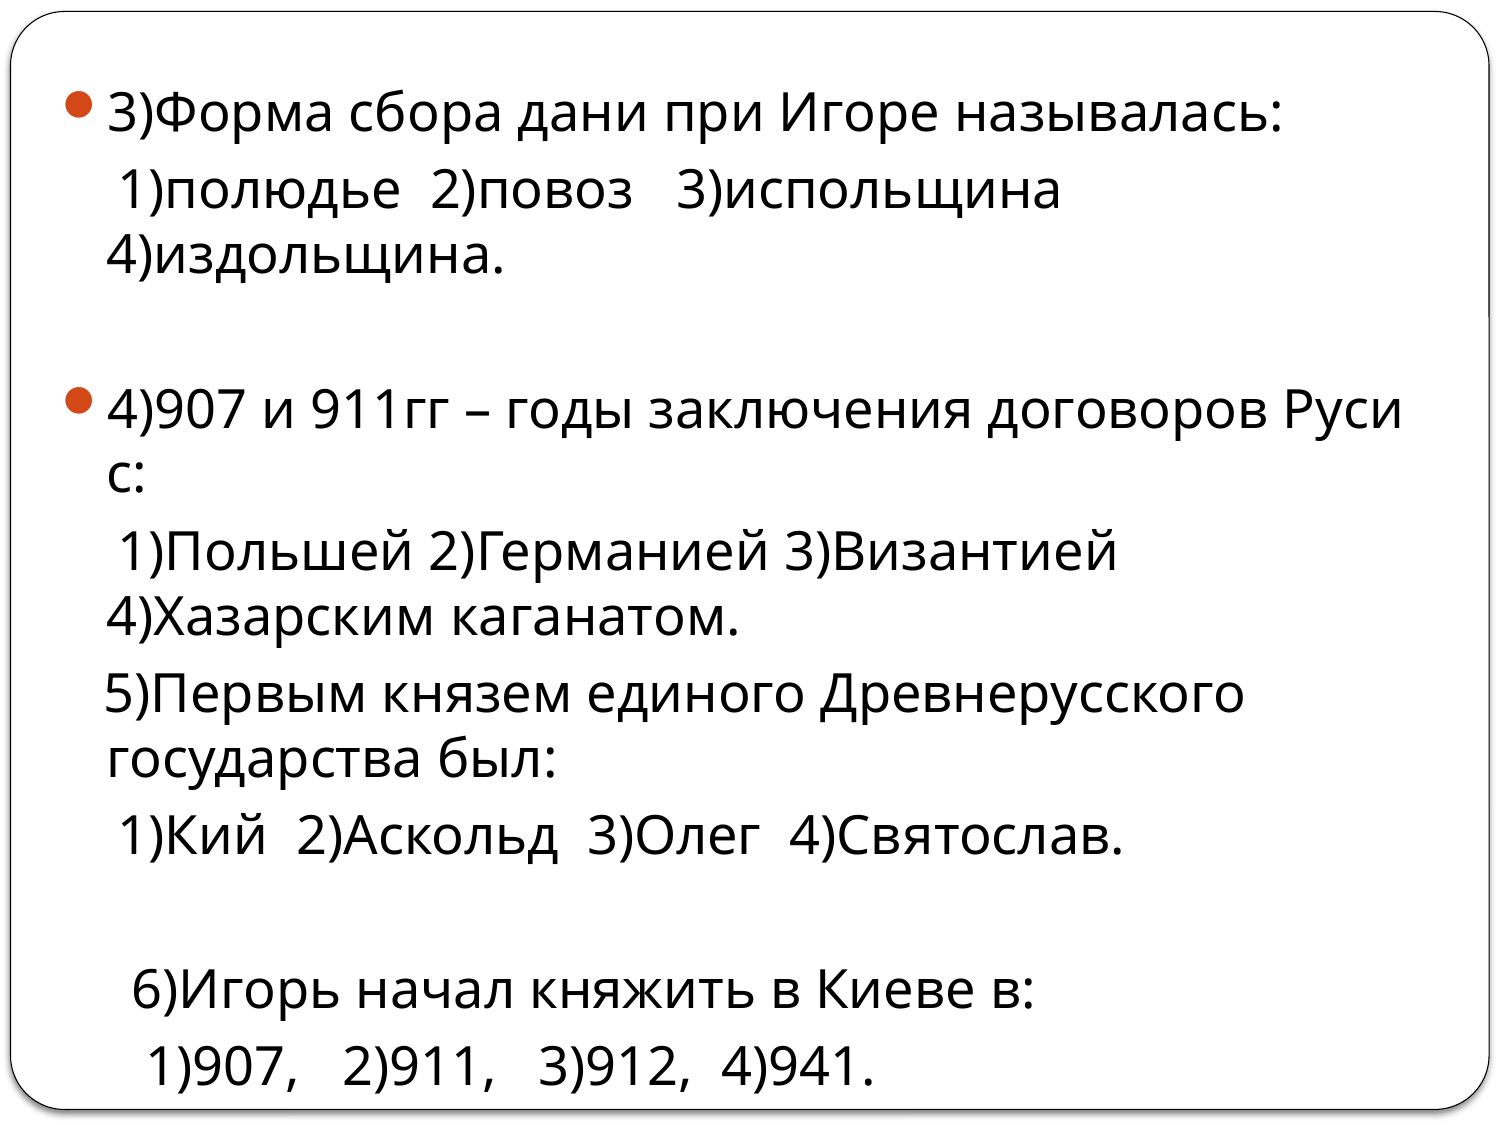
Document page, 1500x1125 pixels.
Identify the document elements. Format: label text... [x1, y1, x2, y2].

list 3)Форма сбора дани при Игоре называлась: 1)полюдье 2)повоз 3)испольщина 4)издольщина. 4)907 и 911гг – годы заключения договоров Руси с: 1)Польшей 2)Германией 3)Византией 4)Хазарским каганатом. 5)Первым князем единого Древнерусского государства был: 1)Кий 2)Аскольд 3)Олег 4)Святослав. 6)Игорь начал княжить в Киеве в: 1)907, 2)911, 3)912, 4)941. [46, 70, 1425, 1079]
